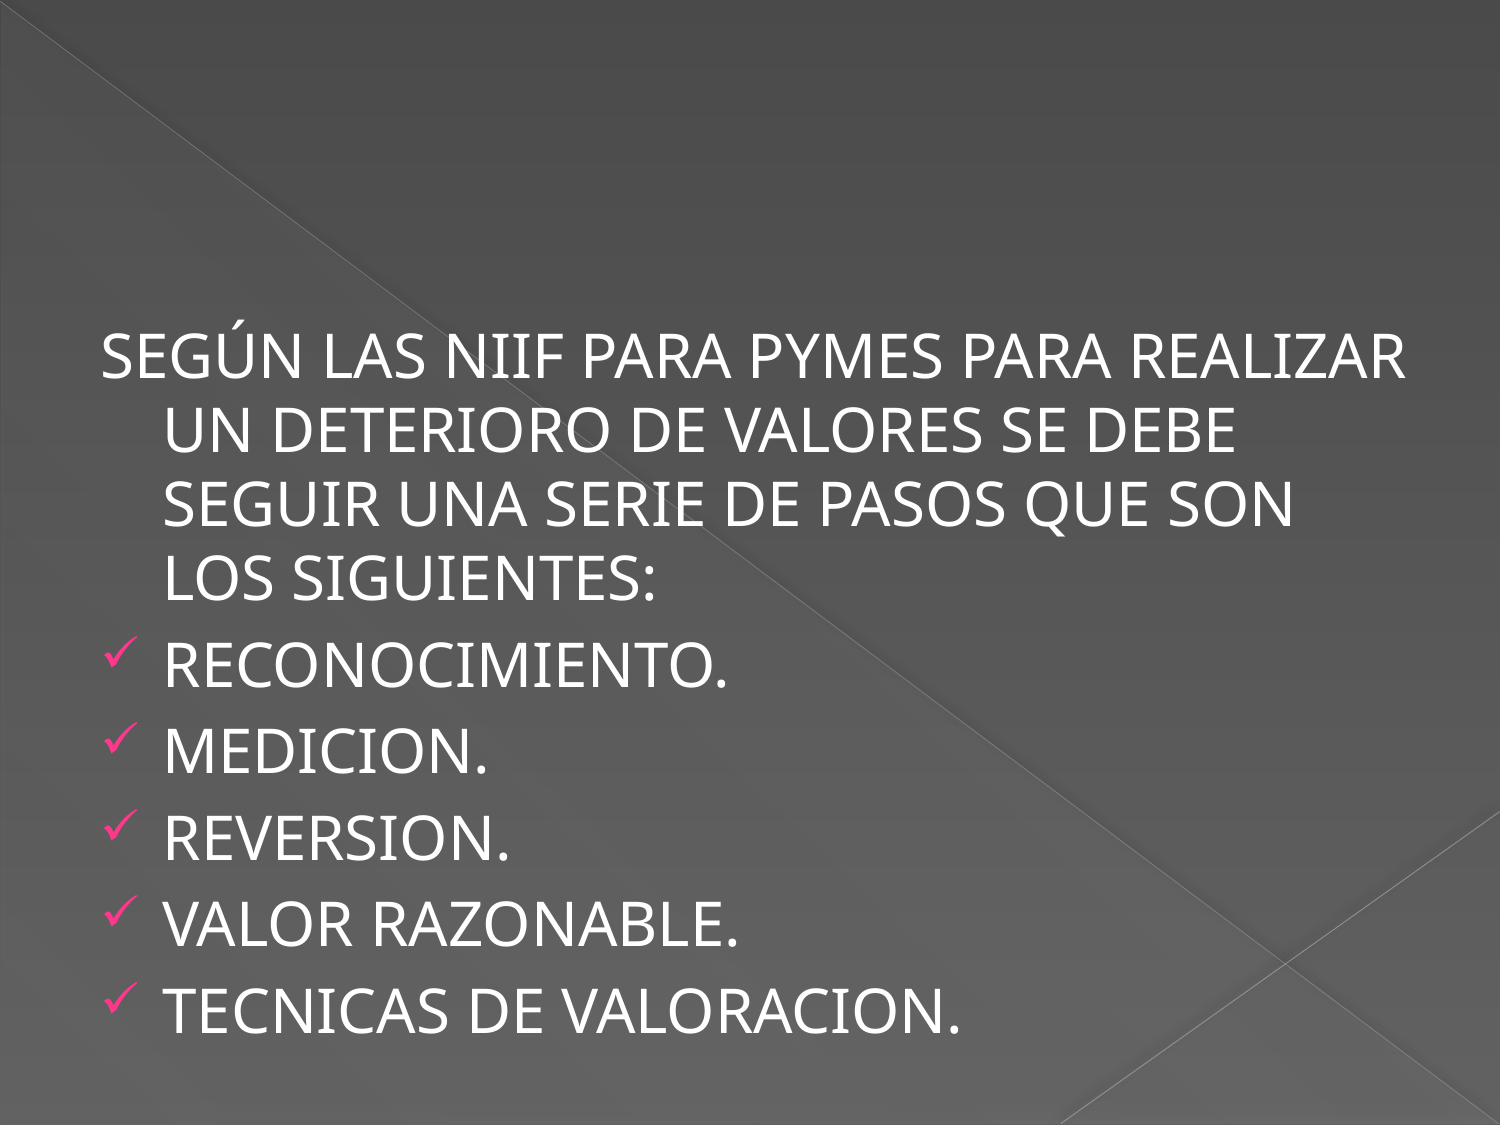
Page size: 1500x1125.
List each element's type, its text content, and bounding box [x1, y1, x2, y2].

list SEGÚN LAS NIIF PARA PYMES PARA REALIZAR UN DETERIORO DE VALORES SE DEBE SEGUIR UNA SERIE DE PASOS QUE SON LOS SIGUIENTES: RECONOCIMIENTO. MEDICION. REVERSION. VALOR RAZONABLE. TECNICAS DE VALORACION. [75, 308, 1425, 1059]
